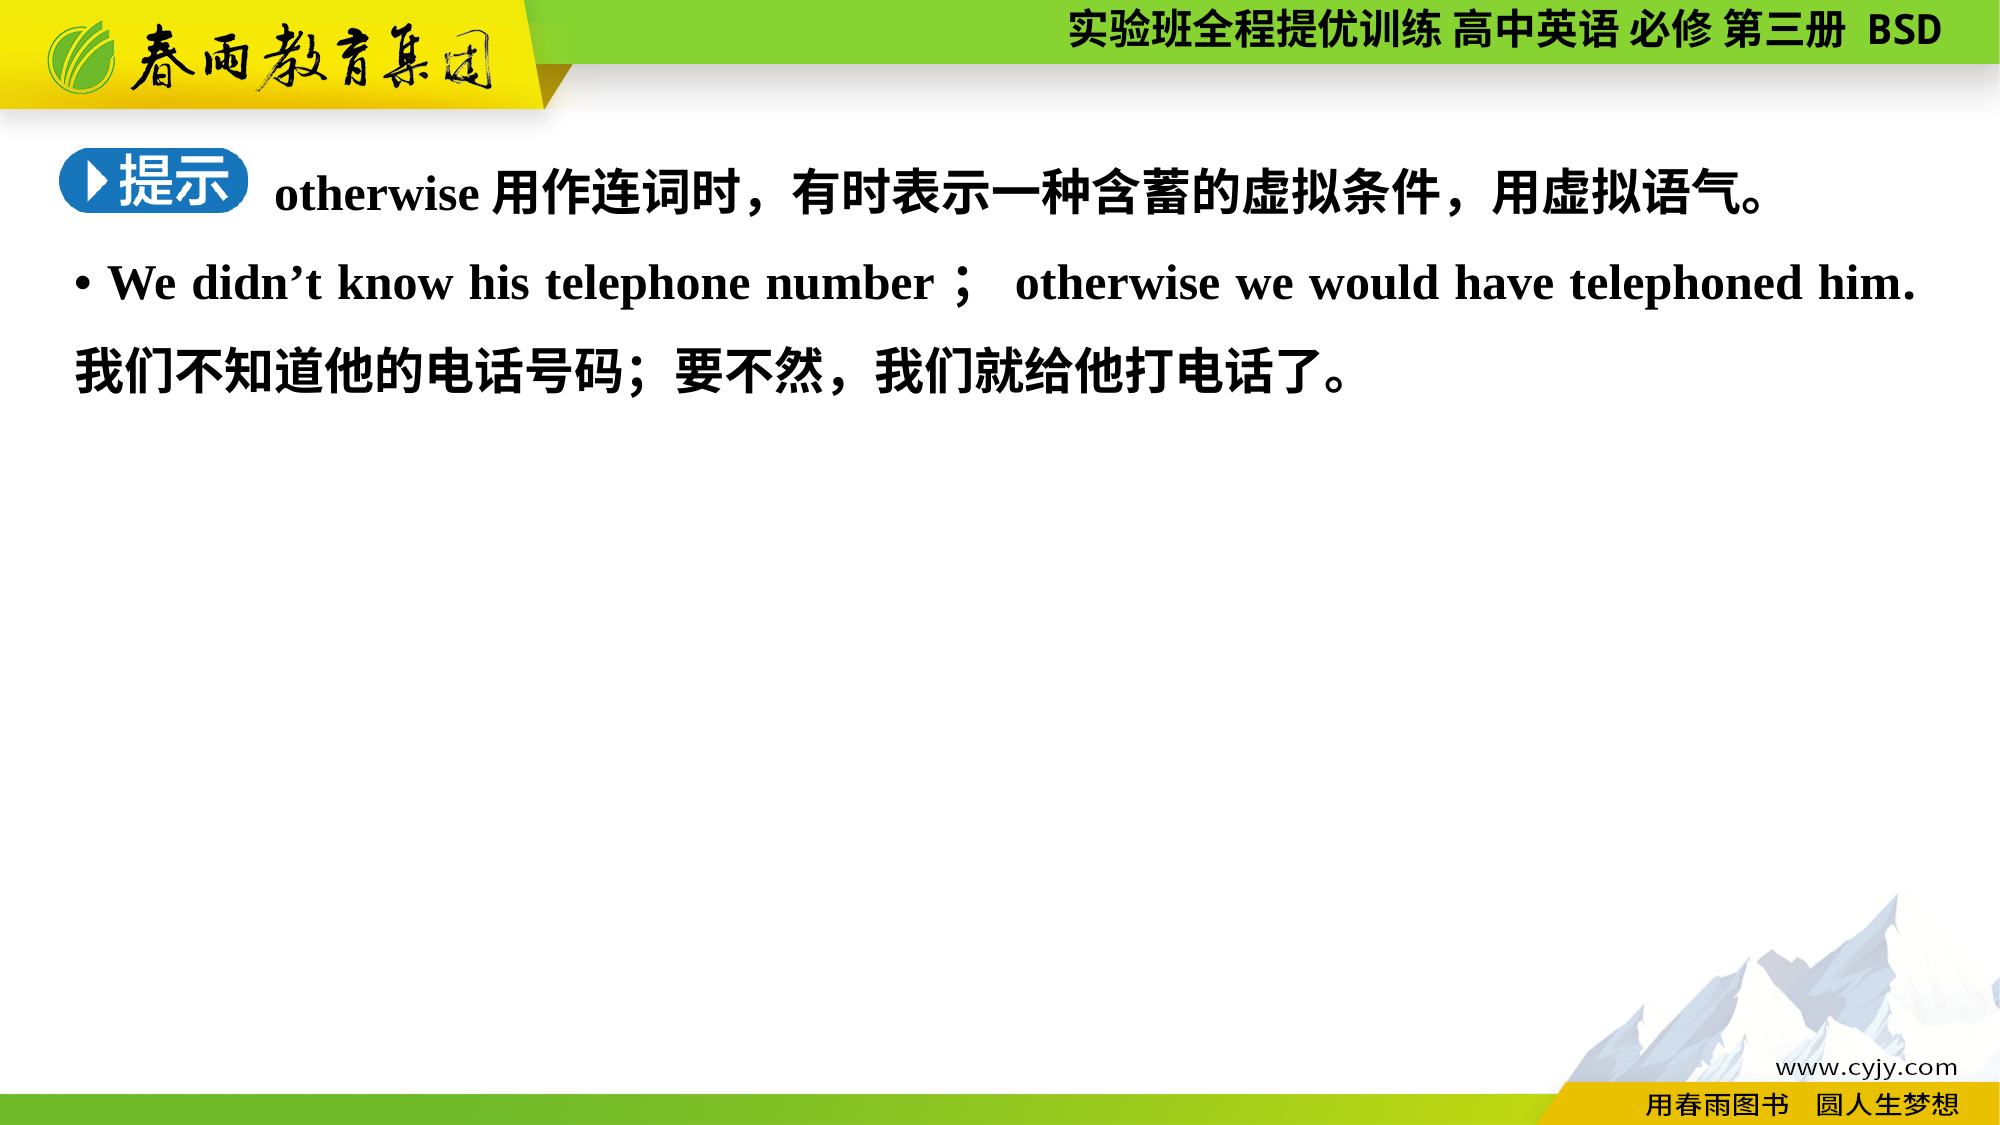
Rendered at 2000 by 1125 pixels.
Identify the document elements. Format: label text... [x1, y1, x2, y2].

picture [0, 0, 2000, 1125]
list otherwise用作连词时，有时表示一种含蓄的虚拟条件，用虚拟语气。 • We didn’t know his telephone number；otherwise we would have telephoned him.我们不知道他的电话号码；要不然，我们就给他打电话了。 [59, 122, 1944, 411]
